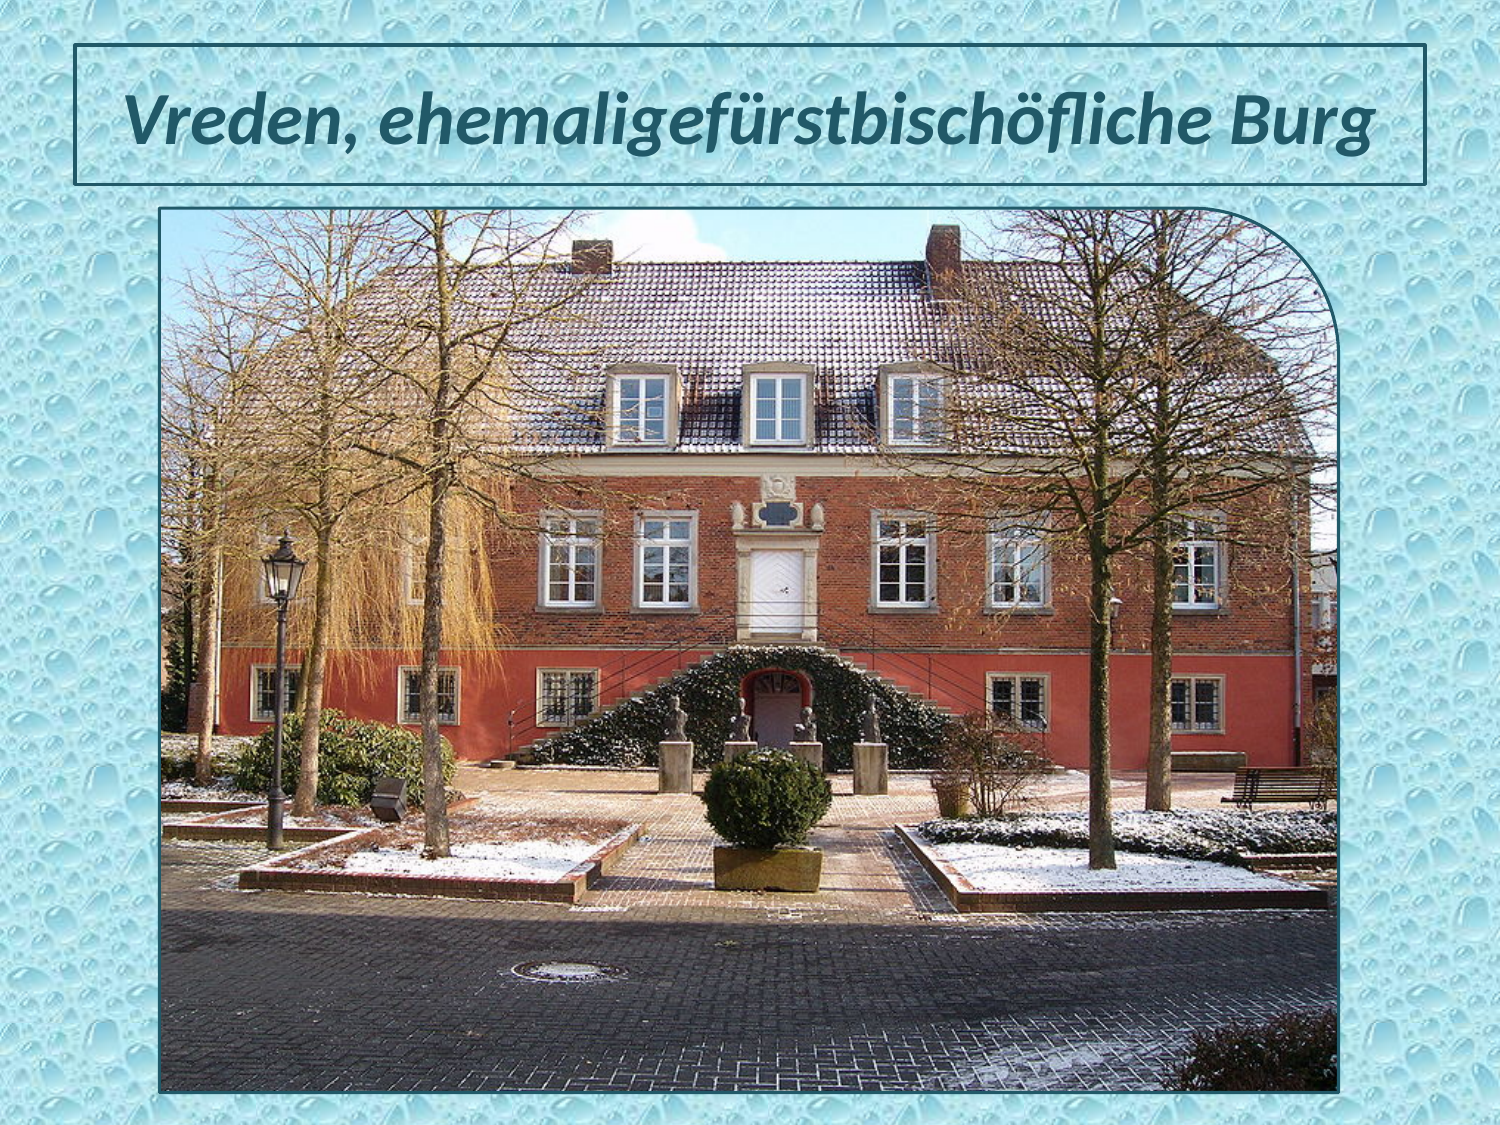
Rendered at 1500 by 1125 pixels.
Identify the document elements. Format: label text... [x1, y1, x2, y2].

title Vreden, ehemaligefürstbischöfliche Burg [75, 45, 1425, 185]
picture [0, 0, 1500, 1125]
